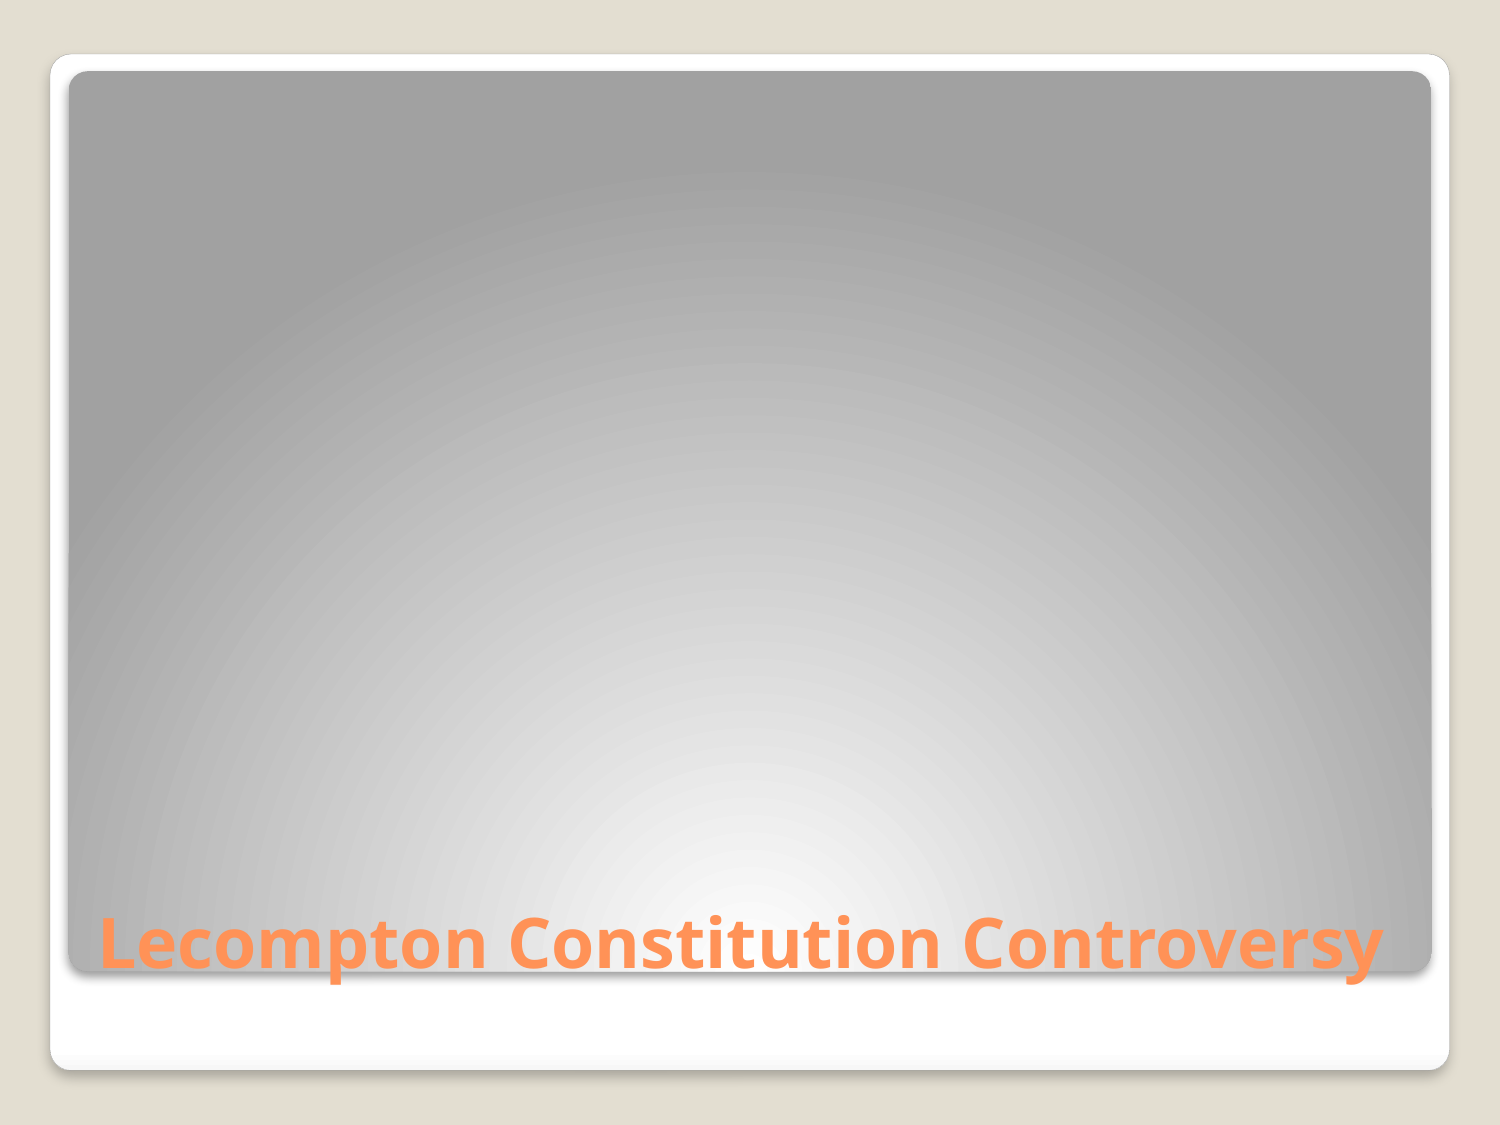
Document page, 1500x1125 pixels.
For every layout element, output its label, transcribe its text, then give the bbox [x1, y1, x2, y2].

title Lecompton Constitution Controversy [82, 817, 1425, 990]
